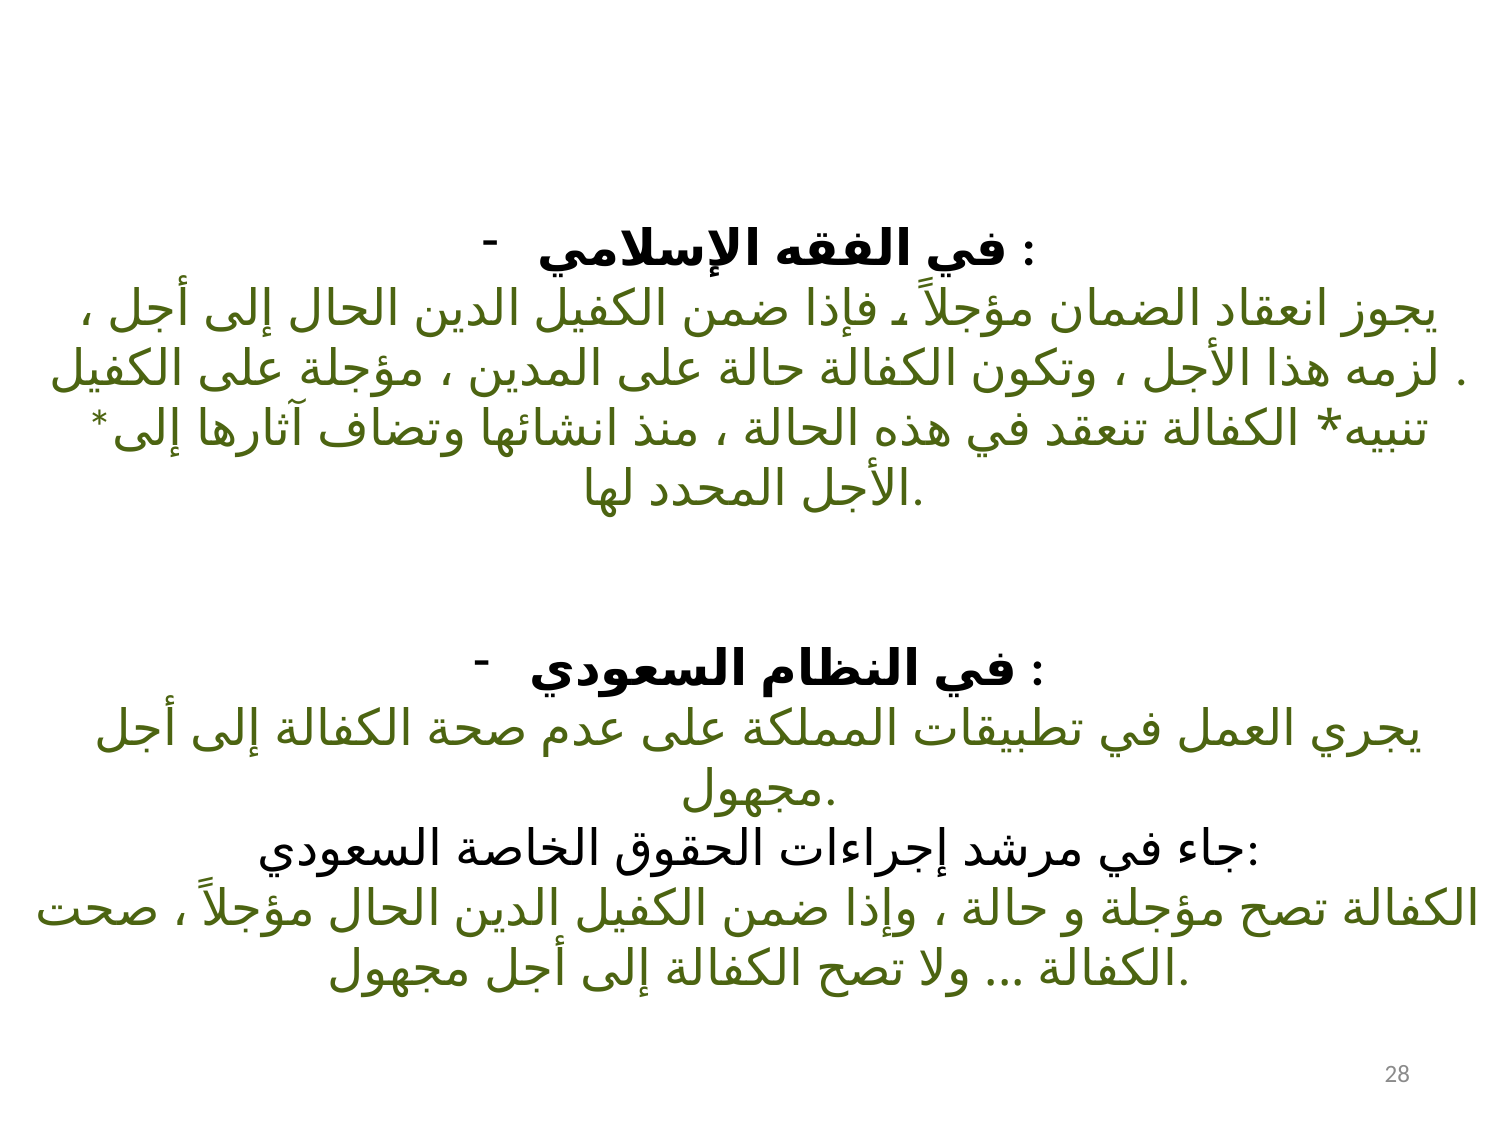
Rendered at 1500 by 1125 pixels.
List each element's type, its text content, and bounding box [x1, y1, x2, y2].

text_box في الفقه الإسلامي : يجوز انعقاد الضمان مؤجلاً ، فإذا ضمن الكفيل الدين الحال إلى أجل ، لزمه هذا الأجل ، وتكون الكفالة حالة على المدين ، مؤجلة على الكفيل . *تنبيه* الكفالة تنعقد في هذه الحالة ، منذ انشائها وتضاف آثارها إلى الأجل المحدد لها. في النظام السعودي : يجري العمل في تطبيقات المملكة على عدم صحة الكفالة إلى أجل مجهول. جاء في مرشد إجراءات الحقوق الخاصة السعودي: الكفالة تصح مؤجلة و حالة ، وإذا ضمن الكفيل الدين الحال مؤجلاً ، صحت الكفالة ... ولا تصح الكفالة إلى أجل مجهول. [17, 208, 1500, 1003]
slide_number 28 [1074, 1042, 1425, 1103]
